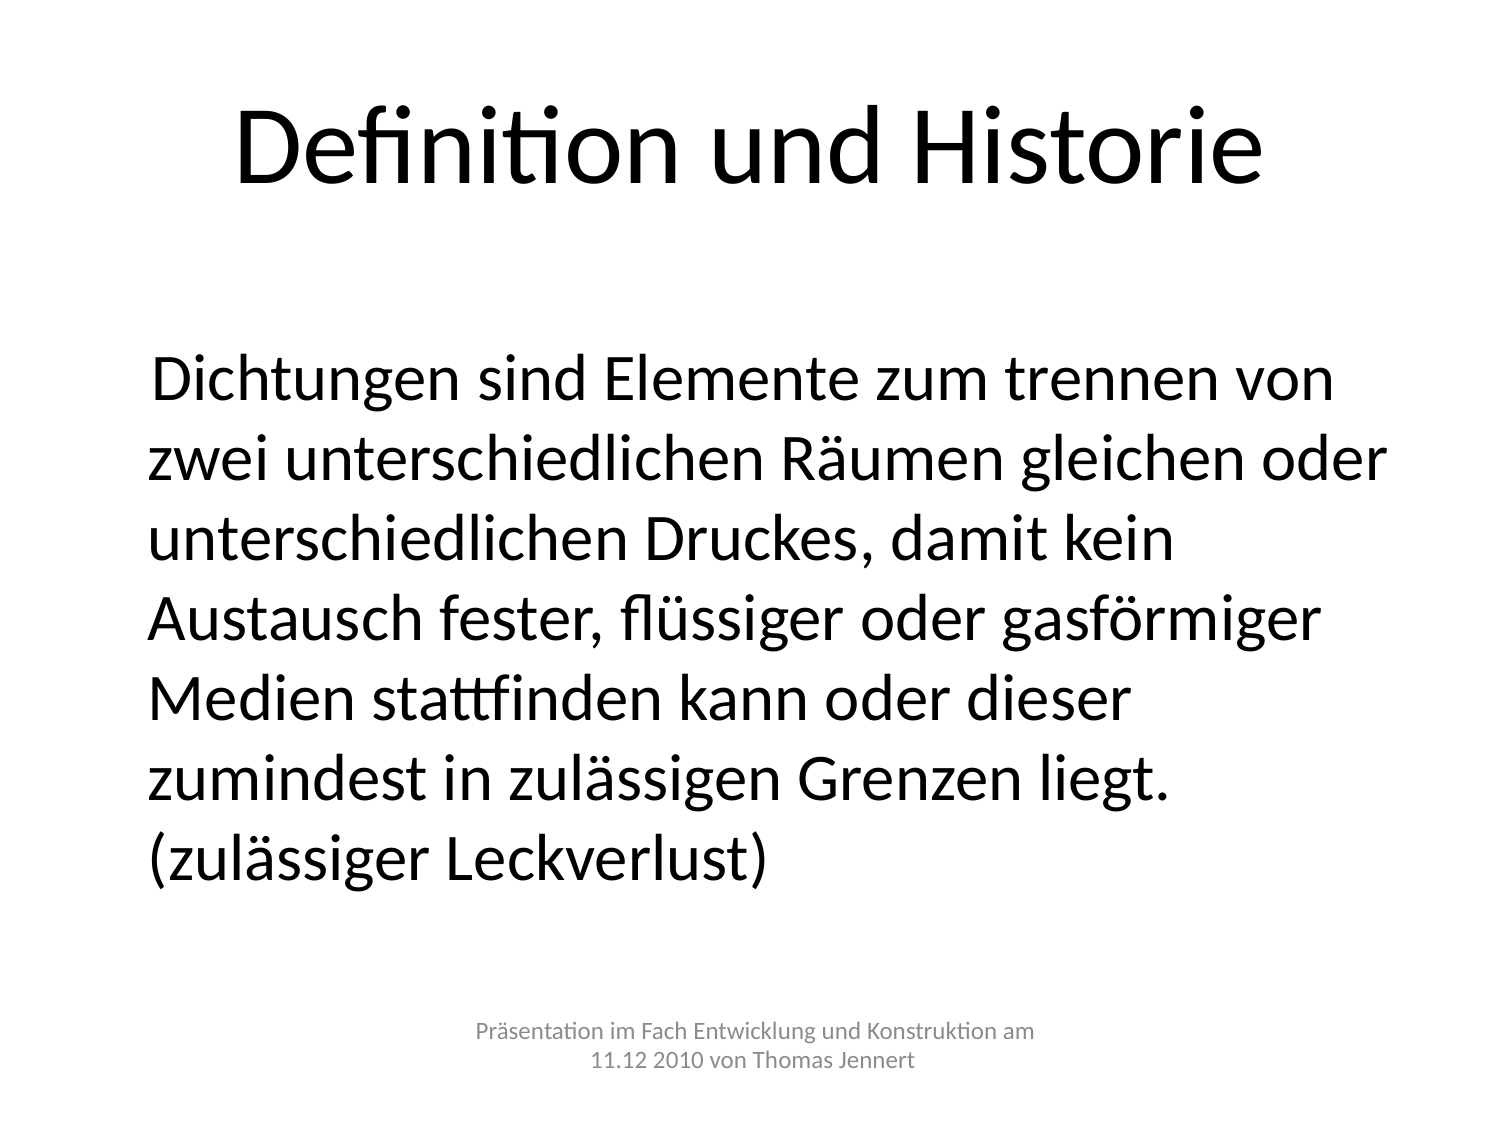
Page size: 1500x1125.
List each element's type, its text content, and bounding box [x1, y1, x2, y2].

list Dichtungen sind Elemente zum trennen von zwei unterschiedlichen Räumen gleichen oder unterschiedlichen Druckes, damit kein Austausch fester, flüssiger oder gasförmiger Medien stattfinden kann oder dieser zumindest in zulässigen Grenzen liegt. (zulässiger Leckverlust) [76, 326, 1427, 1000]
title Definition und Historie [75, 45, 1425, 233]
footer Präsentation im Fach Entwicklung und Konstruktion am 11.12 2010 von Thomas Jennert [454, 1023, 1058, 1095]
